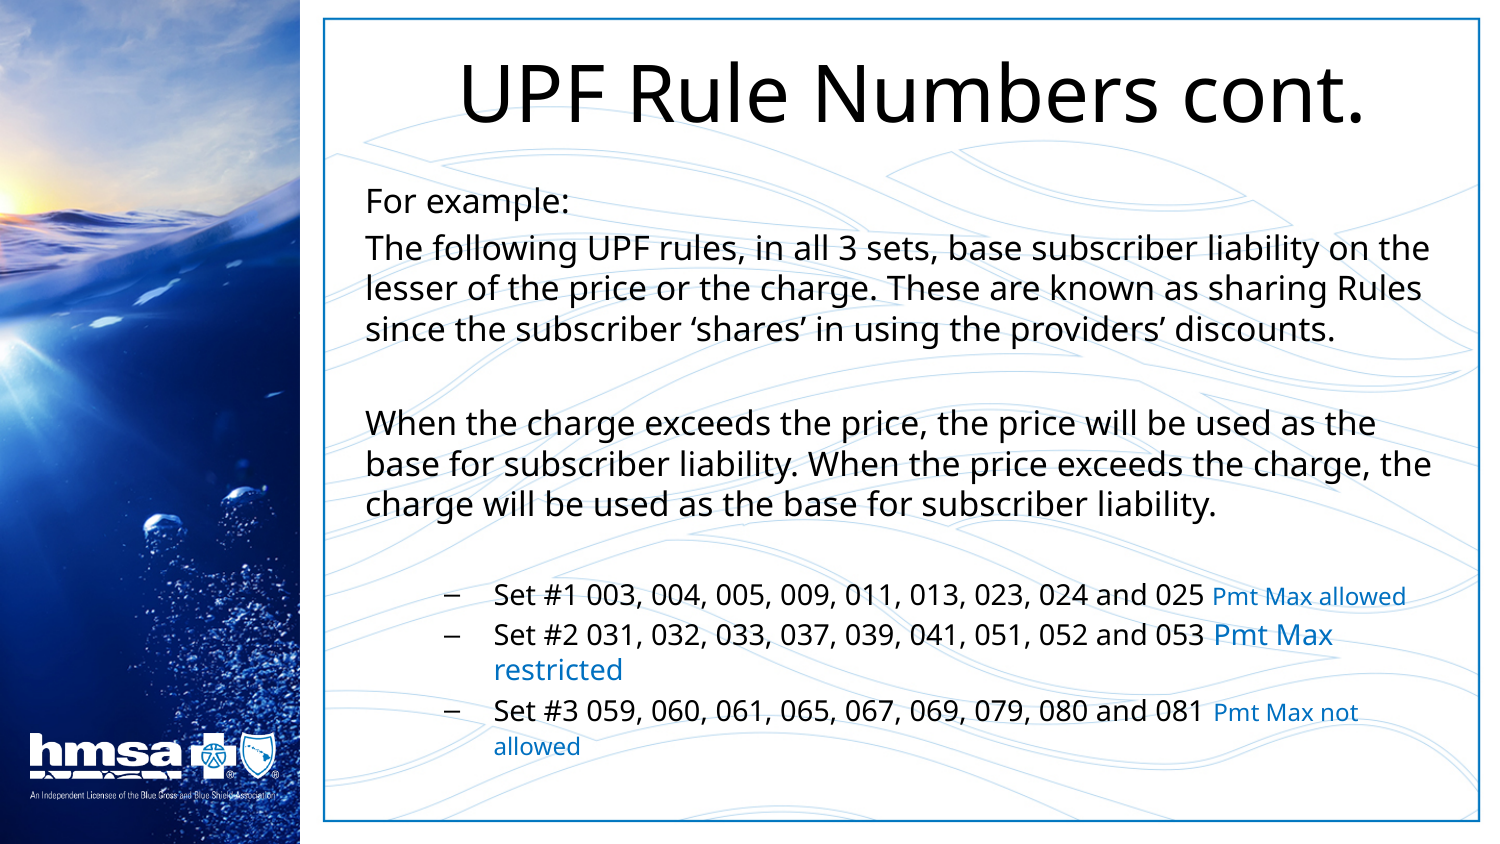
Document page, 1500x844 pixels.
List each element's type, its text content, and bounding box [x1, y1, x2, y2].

picture [0, 0, 1500, 844]
list For example: The following UPF rules, in all 3 sets, base subscriber liability on the lesser of the price or the charge. These are known as sharing Rules since the subscriber ‘shares’ in using the providers’ discounts. When the charge exceeds the price, the price will be used as the base for subscriber liability. When the price exceeds the charge, the charge will be used as the base for subscriber liability. Set #1 003, 004, 005, 009, 011, 013, 023, 024 and 025 Pmt Max allowed Set #2 031, 032, 033, 037, 039, 041, 051, 052 and 053 Pmt Max restricted Set #3 059, 060, 061, 065, 067, 069, 079, 080 and 081 Pmt Max not allowed [350, 171, 1450, 788]
title UPF Rule Numbers cont. [399, 34, 1425, 147]
